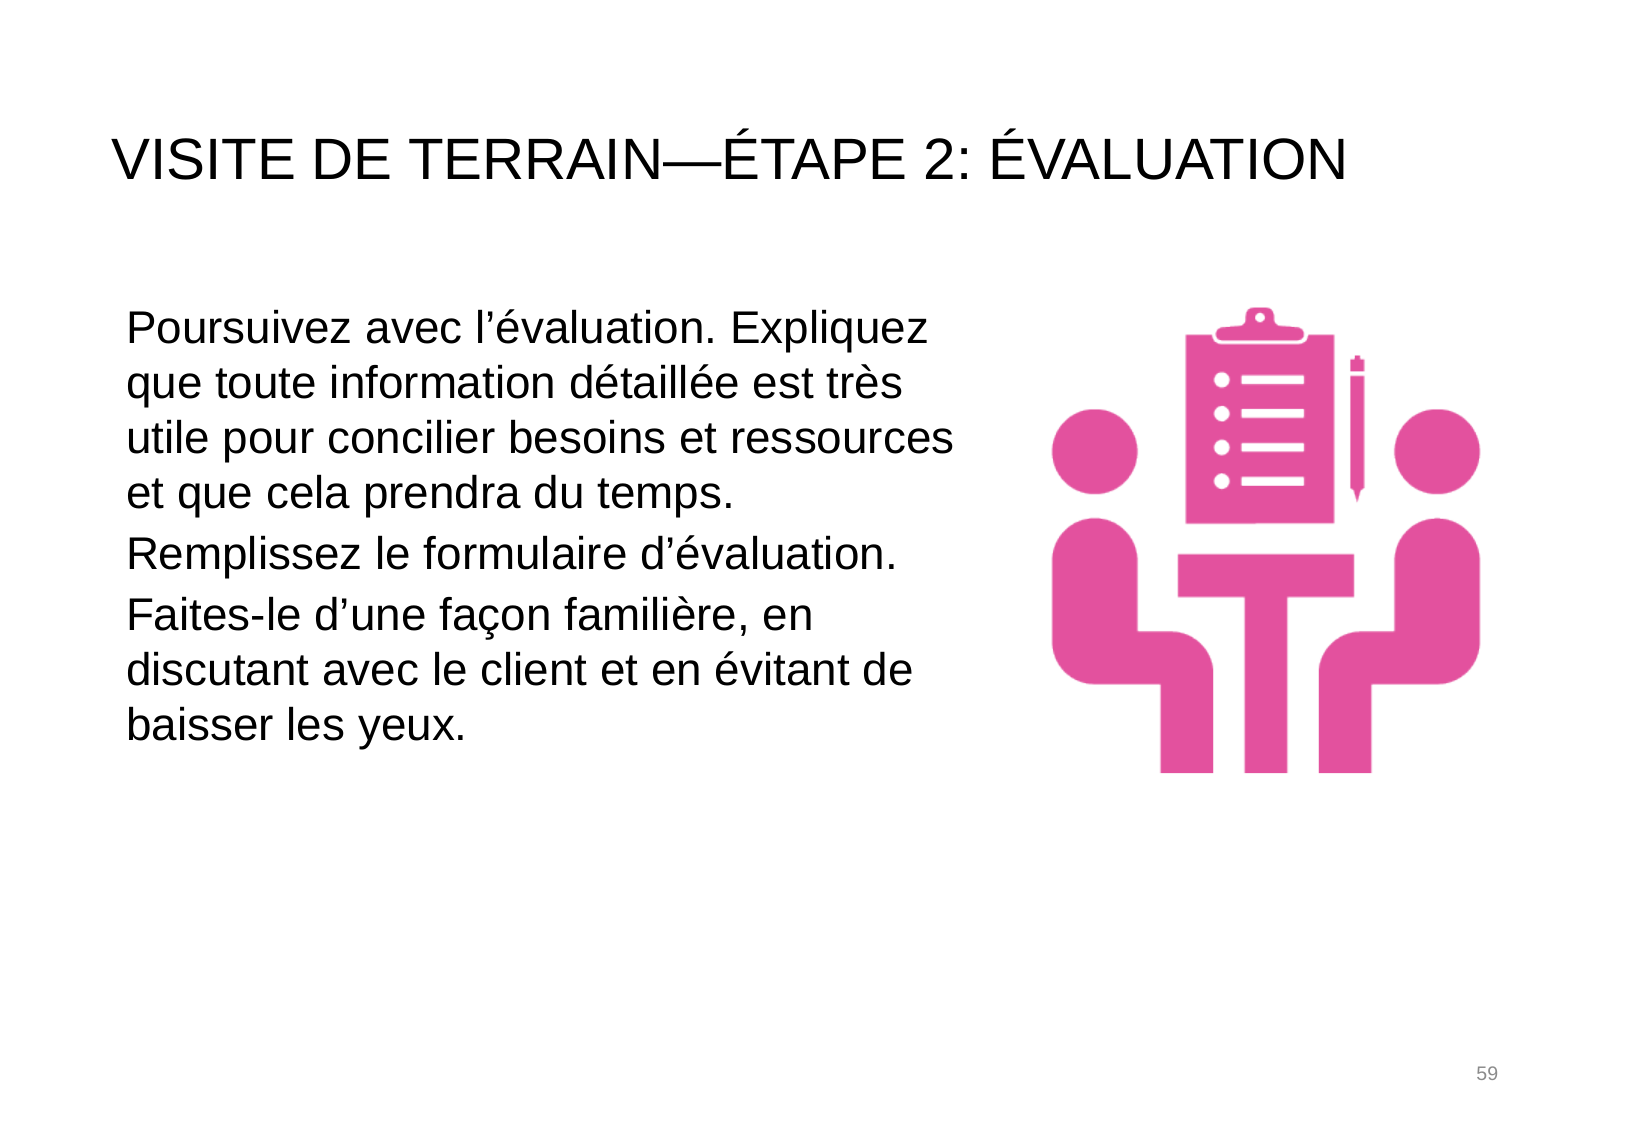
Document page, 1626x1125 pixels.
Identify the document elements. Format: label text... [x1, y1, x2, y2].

slide_number 59 [1147, 1042, 1514, 1103]
title Visite de terrain—étape 2: évaluation [111, 59, 1514, 270]
picture [1017, 298, 1514, 1015]
list Poursuivez avec l’évaluation. Expliquez que toute information détaillée est très utile pour concilier besoins et ressources et que cela prendra du temps. Remplissez le formulaire d’évaluation. Faites-le d’une façon familière, en discutant avec le client et en évitant de baisser les yeux. [111, 297, 991, 1014]
